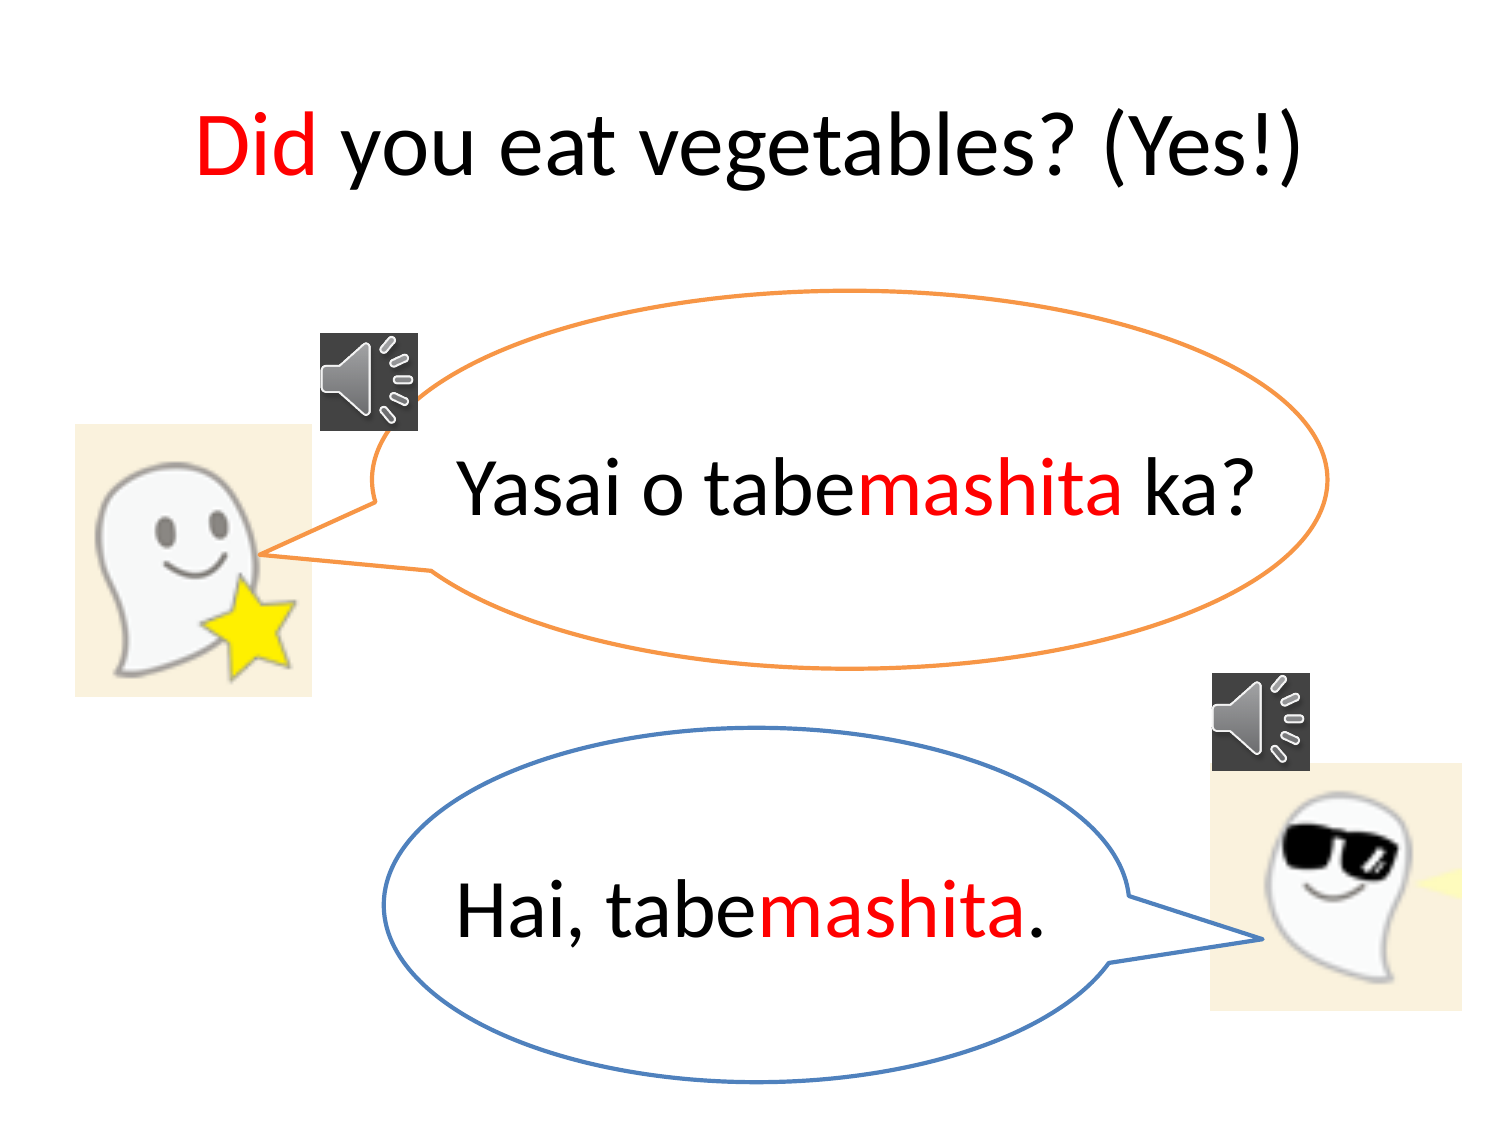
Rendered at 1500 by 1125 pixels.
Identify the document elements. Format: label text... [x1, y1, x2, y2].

text_box [381, 725, 1205, 1085]
picture [318, 332, 420, 433]
picture [74, 424, 312, 697]
text_box Yasai o tabemashita ka? [441, 424, 1274, 540]
title Did you eat vegetables? (Yes!) [75, 45, 1425, 233]
text_box [315, 288, 1330, 671]
picture [1210, 671, 1462, 1011]
text_box Hai, tabemashita. [440, 846, 1063, 962]
